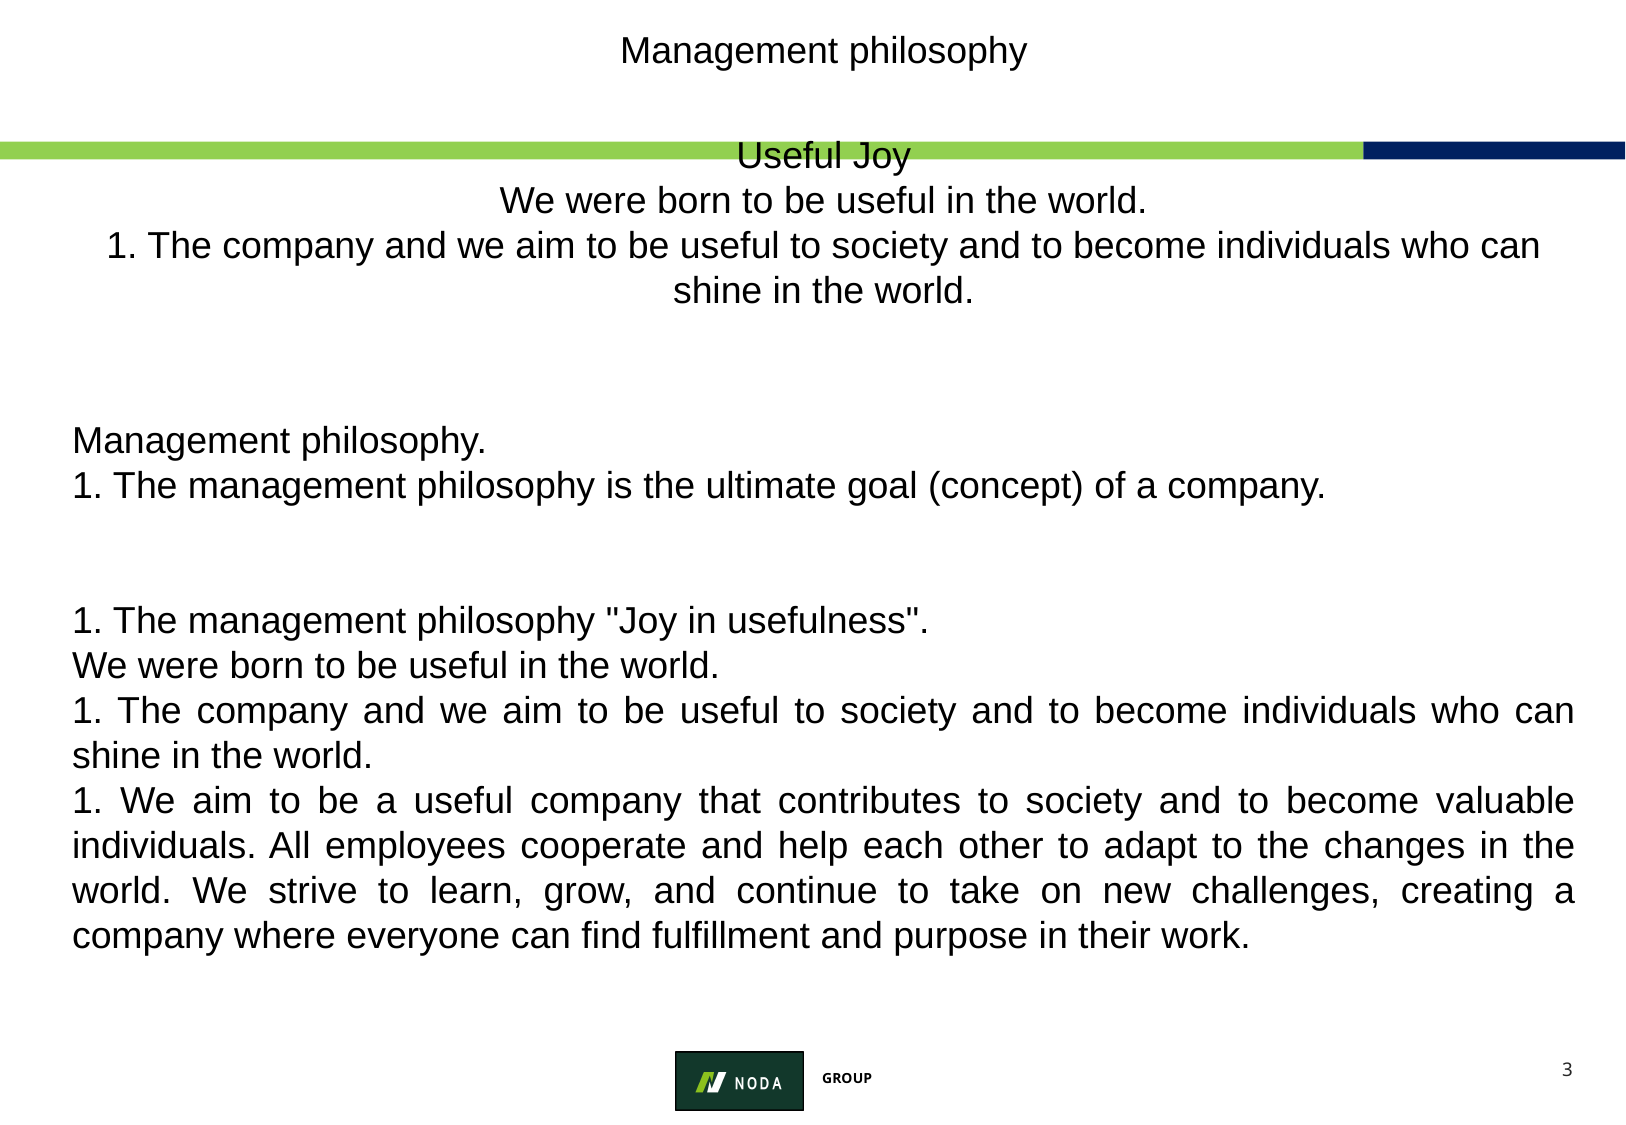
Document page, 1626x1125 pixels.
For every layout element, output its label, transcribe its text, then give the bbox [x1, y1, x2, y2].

picture [675, 1051, 804, 1111]
slide_number 2 [1557, 1061, 1591, 1083]
text_box Management philosophy Useful Joy We were born to be useful in the world. 1. The company and we aim to be useful to society and to become individuals who can shine in the world. Management philosophy. 1. The management philosophy is the ultimate goal (concept) of a company. 1. The management philosophy "Joy in usefulness". We were born to be useful in the world. 1. The company and we aim to be useful to society and to become individuals who can shine in the world. 1. We aim to be a useful company that contributes to society and to become valuable individuals. All employees cooperate and help each other to adapt to the changes in the world. We strive to learn, grow, and continue to take on new challenges, creating a company where everyone can find fulfillment and purpose in their work. [57, 19, 1591, 1014]
